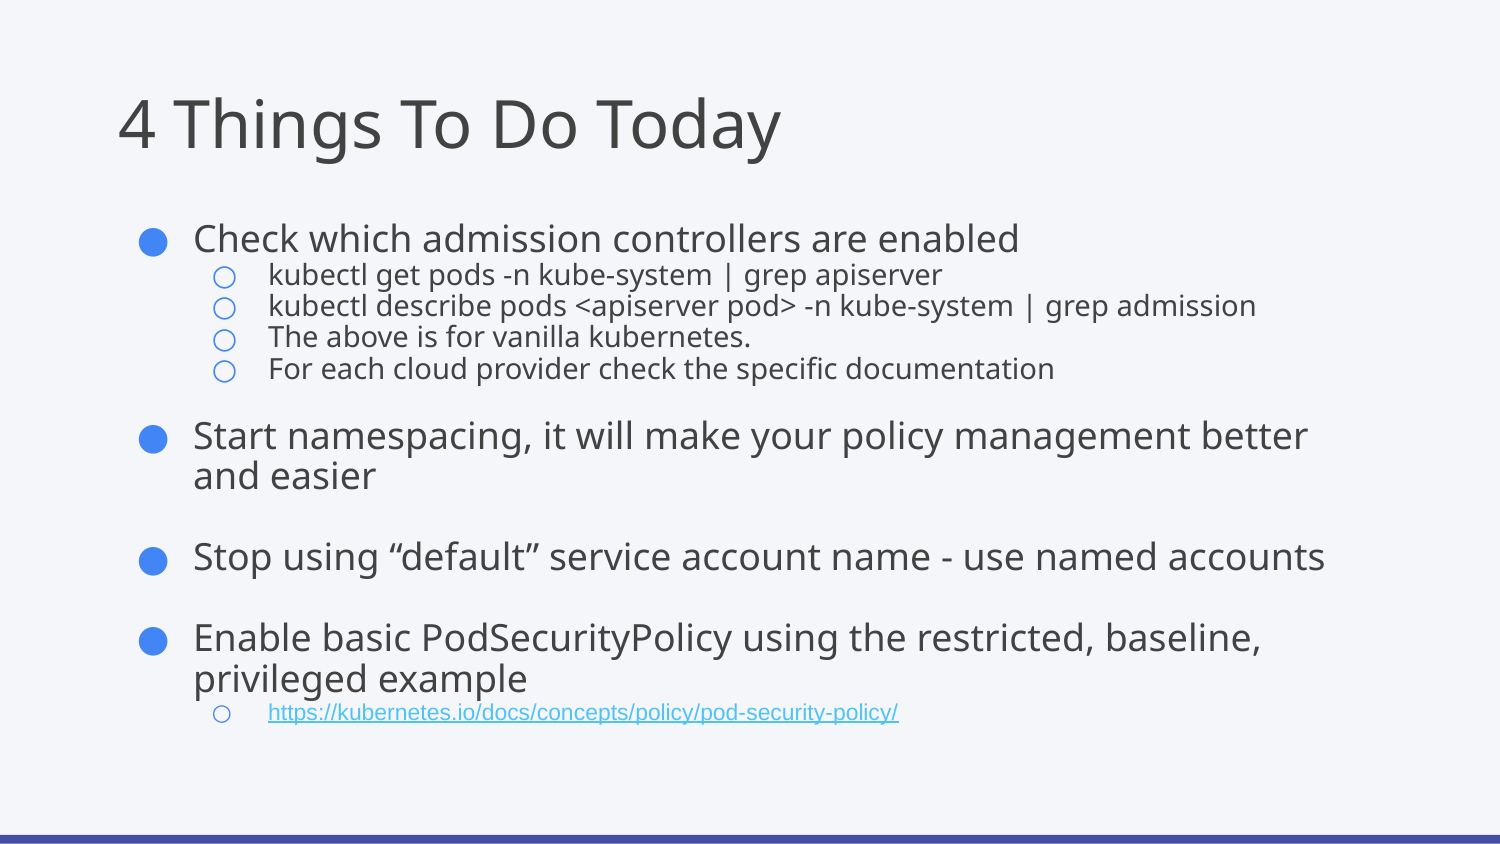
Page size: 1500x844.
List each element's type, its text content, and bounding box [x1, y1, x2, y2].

list Check which admission controllers are enabled kubectl get pods -n kube-system | grep apiserver kubectl describe pods <apiserver pod> -n kube-system | grep admission The above is for vanilla kubernetes. For each cloud provider check the specific documentation Start namespacing, it will make your policy management better and easier Stop using “default” service account name - use named accounts Enable basic PodSecurityPolicy using the restricted, baseline, privileged example https://kubernetes.io/docs/concepts/policy/pod-security-policy/ [103, 212, 1397, 748]
title 4 Things To Do Today [103, 44, 1397, 208]
